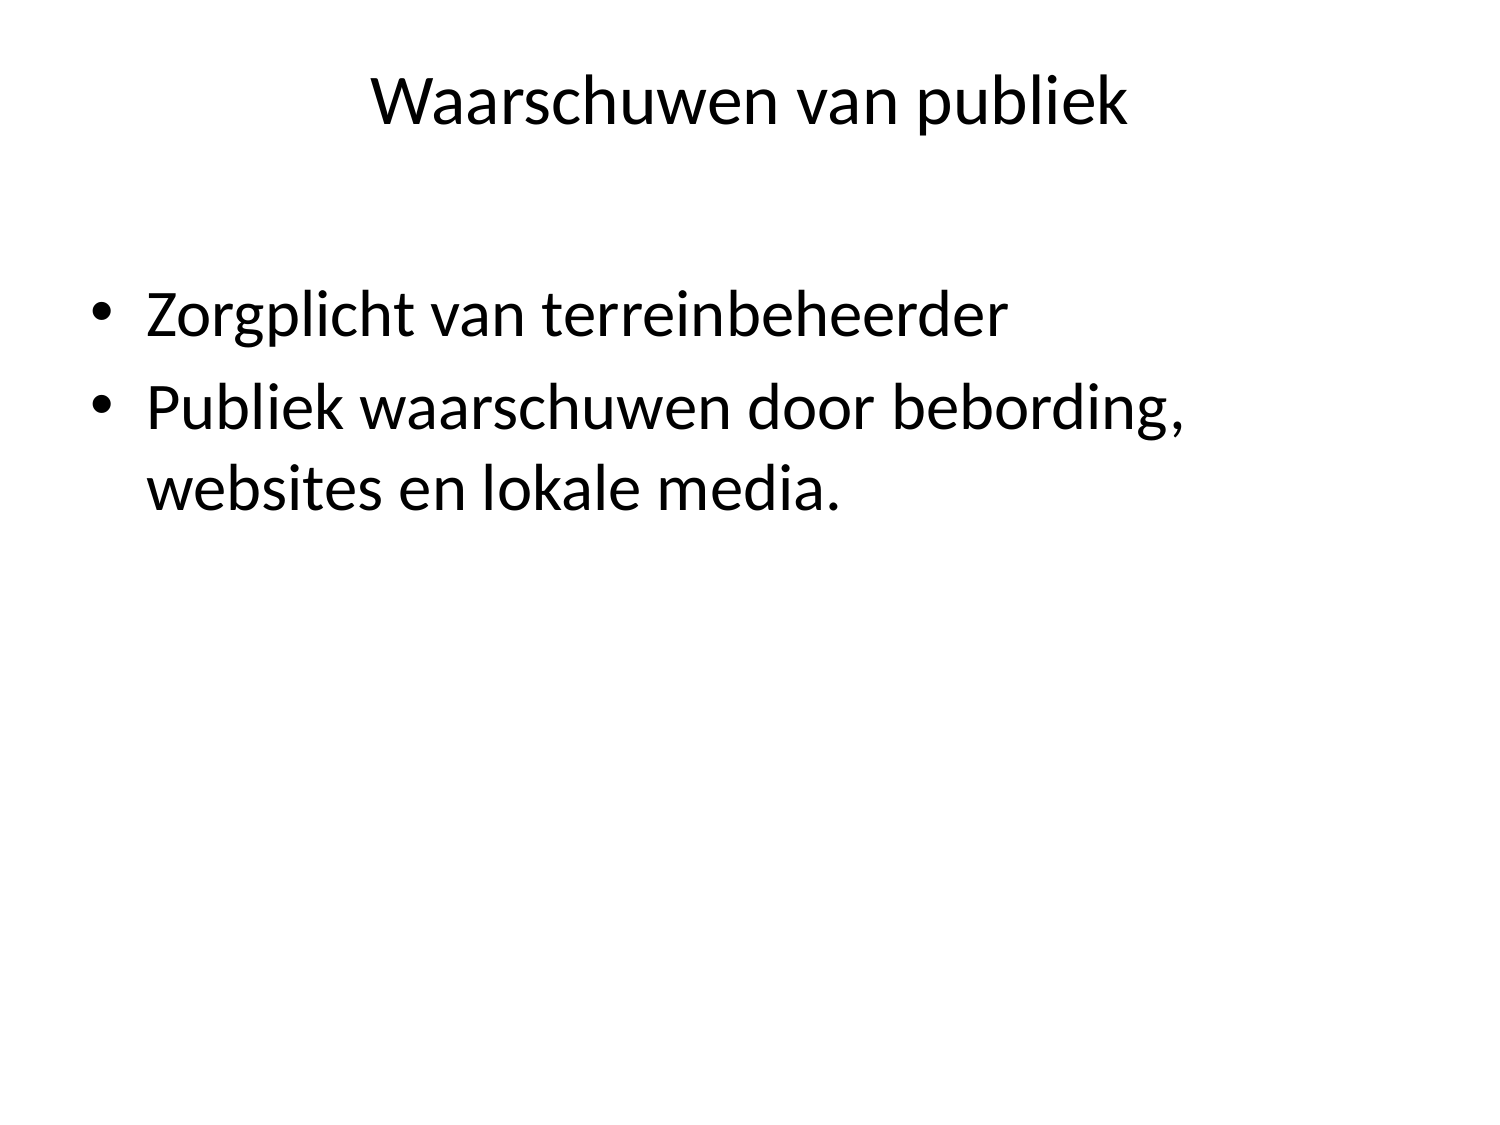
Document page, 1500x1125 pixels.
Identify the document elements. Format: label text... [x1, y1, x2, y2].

list Zorgplicht van terreinbeheerder Publiek waarschuwen door bebording, websites en lokale media. [75, 262, 1425, 1005]
title Waarschuwen van publiek [75, 45, 1425, 233]
